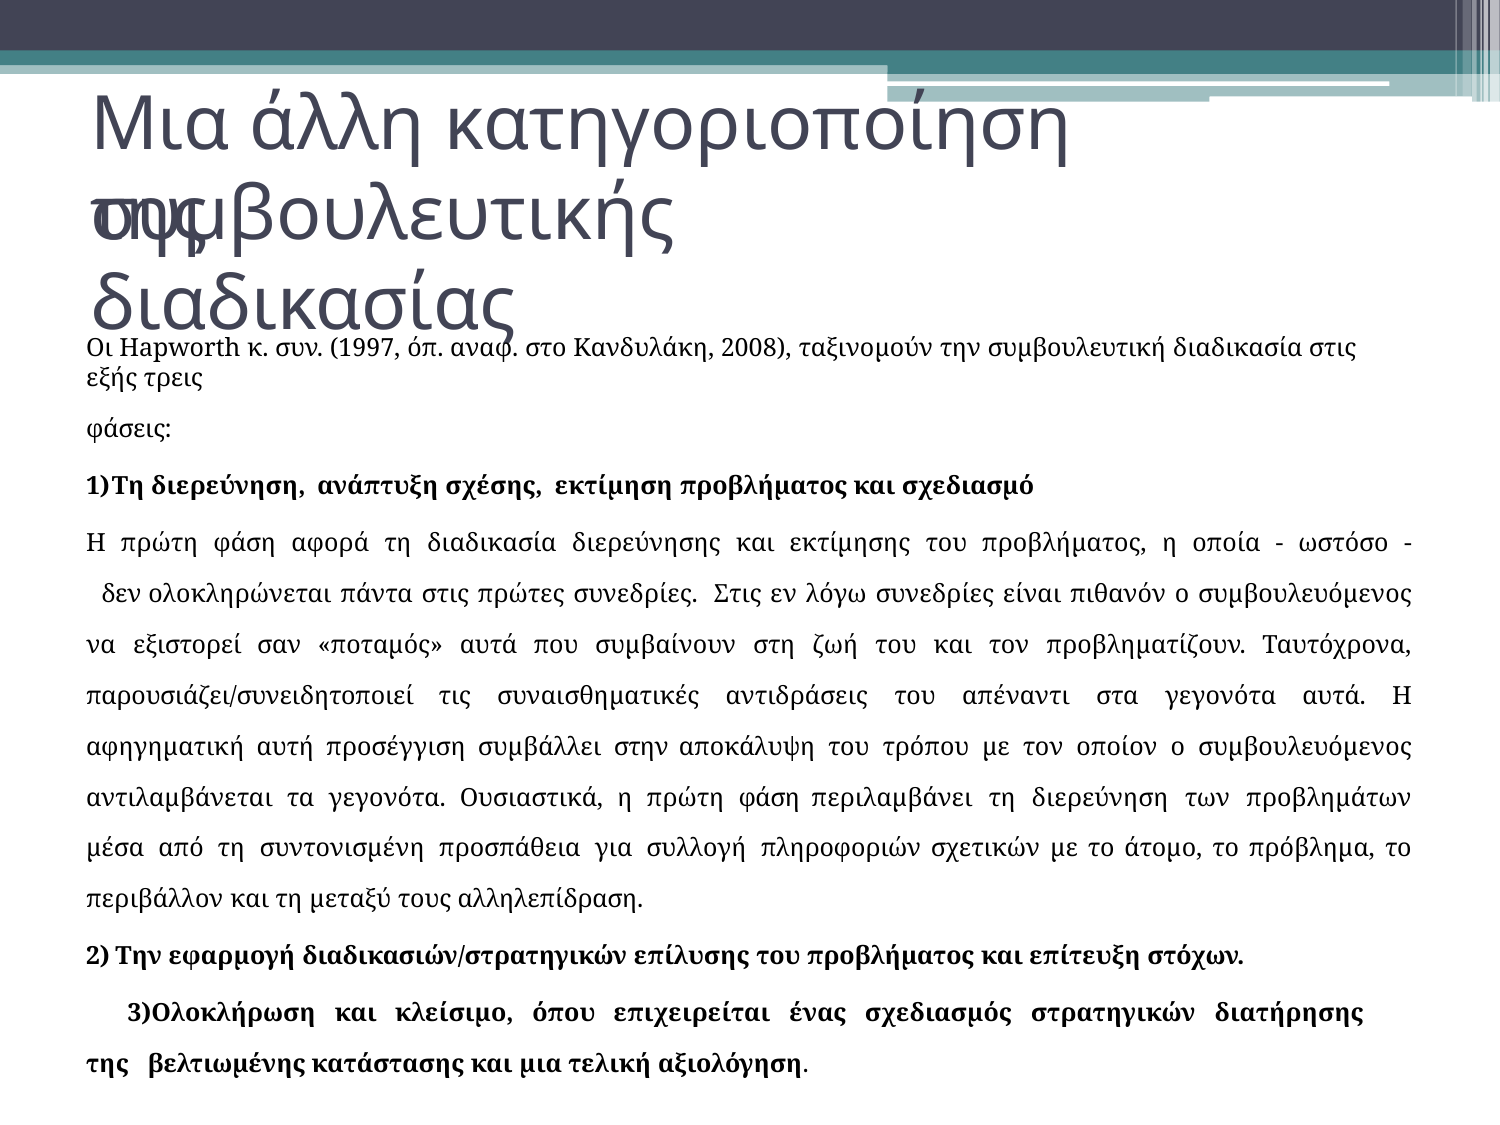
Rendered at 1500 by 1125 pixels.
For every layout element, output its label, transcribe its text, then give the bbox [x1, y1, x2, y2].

title Μια άλλη κατηγοριοποίηση της [87, 72, 1128, 263]
text_box Οι Hapworth κ. συν. (1997, όπ. αναφ. στο Κανδυλάκη, 2008), ταξινομούν την συμβουλευτική διαδικασία στις εξής τρεις φάσεις: Τη διερεύνηση, ανάπτυξη σχέσης, εκτίμηση προβλήματος και σχεδιασμό Η πρώτη φάση αφορά τη διαδικασία διερεύνησης και εκτίμησης του προβλήματος, η οποία - ωστόσο - δεν ολοκληρώνεται πάντα στις πρώτες συνεδρίες. Στις εν λόγω συνεδρίες είναι πιθανόν ο συμβουλευόμενος να εξιστορεί σαν «ποταμός» αυτά που συμβαίνουν στη ζωή του και τον προβληματίζουν. Ταυτόχρονα, παρουσιάζει/συνειδητοποιεί τις συναισθηματικές αντιδράσεις του απέναντι στα γεγονότα αυτά. Η αφηγηματική αυτή προσέγγιση συμβάλλει στην αποκάλυψη του τρόπου με τον οποίον ο συμβουλευόμενος αντιλαμβάνεται τα γεγονότα. Ουσιαστικά, η πρώτη φάση περιλαμβάνει τη διερεύνηση των προβλημάτων μέσα από τη συντονισμένη προσπάθεια για συλλογή πληροφοριών σχετικών με το άτομο, το πρόβλημα, το περιβάλλον και τη μεταξύ τους αλληλεπίδραση. Την εφαρμογή διαδικασιών/στρατηγικών επίλυσης του προβλήματος και επίτευξη στόχων. Ολοκλήρωση και κλείσιμο, όπου επιχειρείται ένας σχεδιασμός στρατηγικών διατήρησης της βελτιωμένης κατάστασης και μια τελική αξιολόγηση. [83, 329, 1413, 1078]
text_box συμβουλευτικής διαδικασίας [87, 162, 1045, 329]
